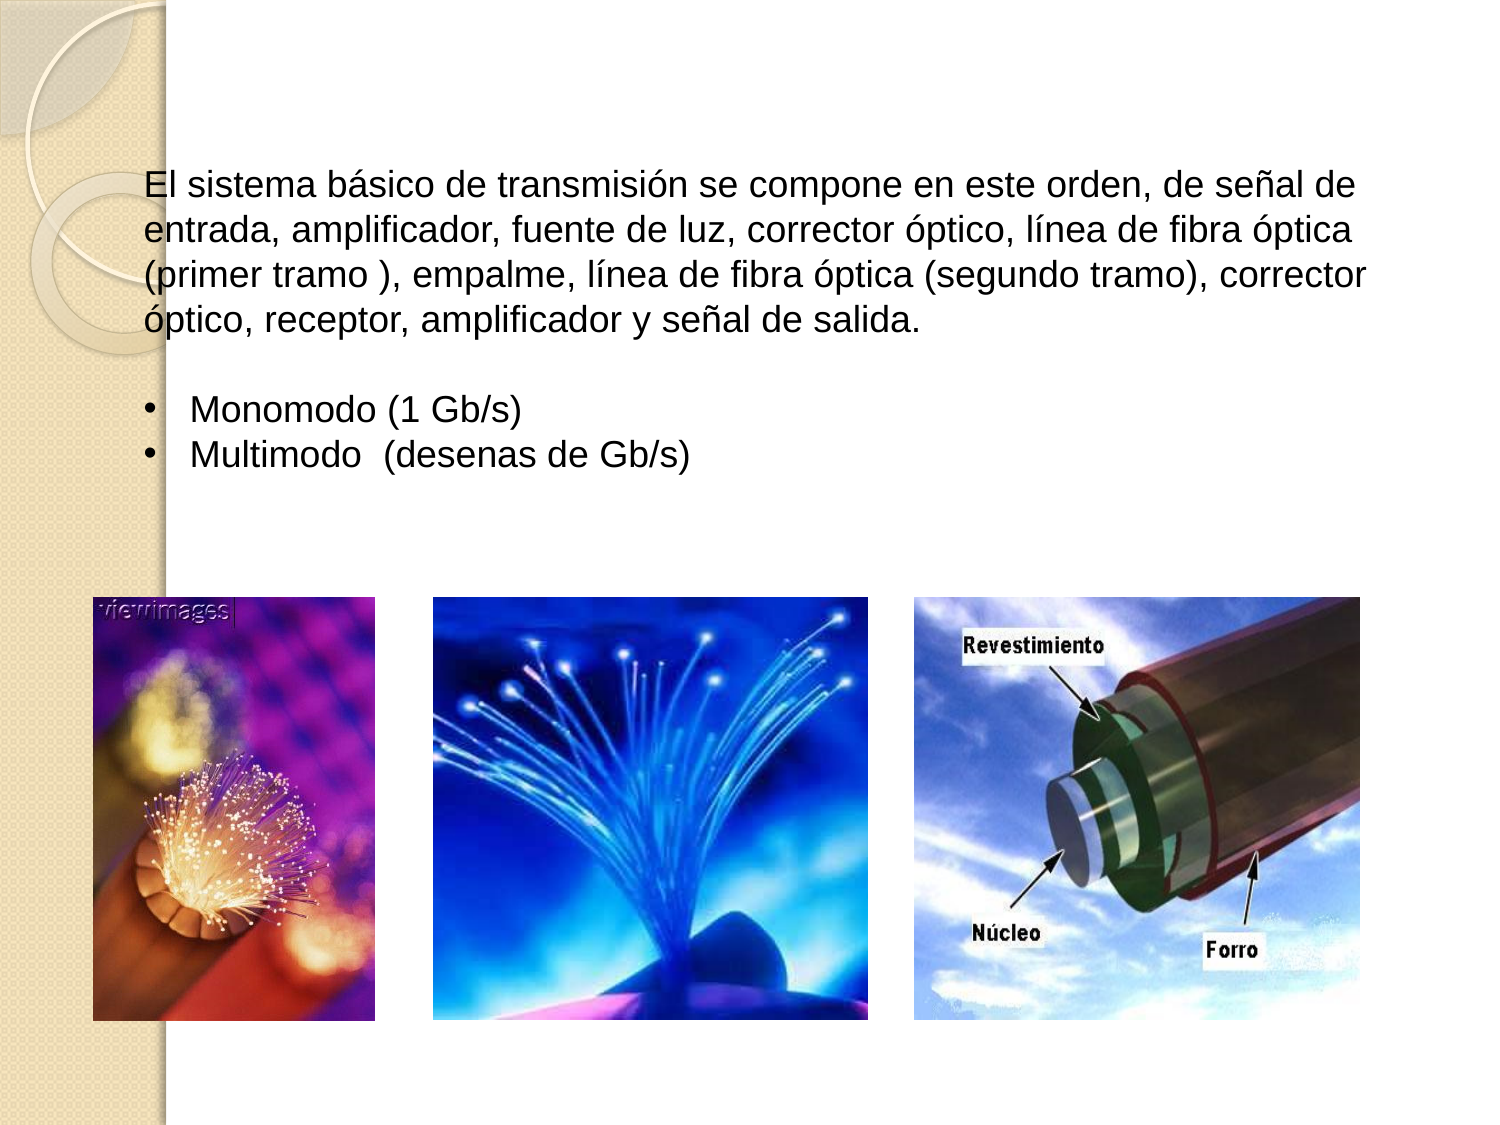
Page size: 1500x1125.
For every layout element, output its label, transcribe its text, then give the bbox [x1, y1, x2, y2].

picture [433, 597, 868, 1020]
picture [93, 597, 376, 1021]
picture [913, 597, 1360, 1020]
text_box El sistema básico de transmisión se compone en este orden, de señal de entrada, amplificador, fuente de luz, corrector óptico, línea de fibra óptica (primer tramo ), empalme, línea de fibra óptica (segundo tramo), corrector óptico, receptor, amplificador y señal de salida. Monomodo (1 Gb/s) Multimodo (desenas de Gb/s) [128, 152, 1383, 528]
